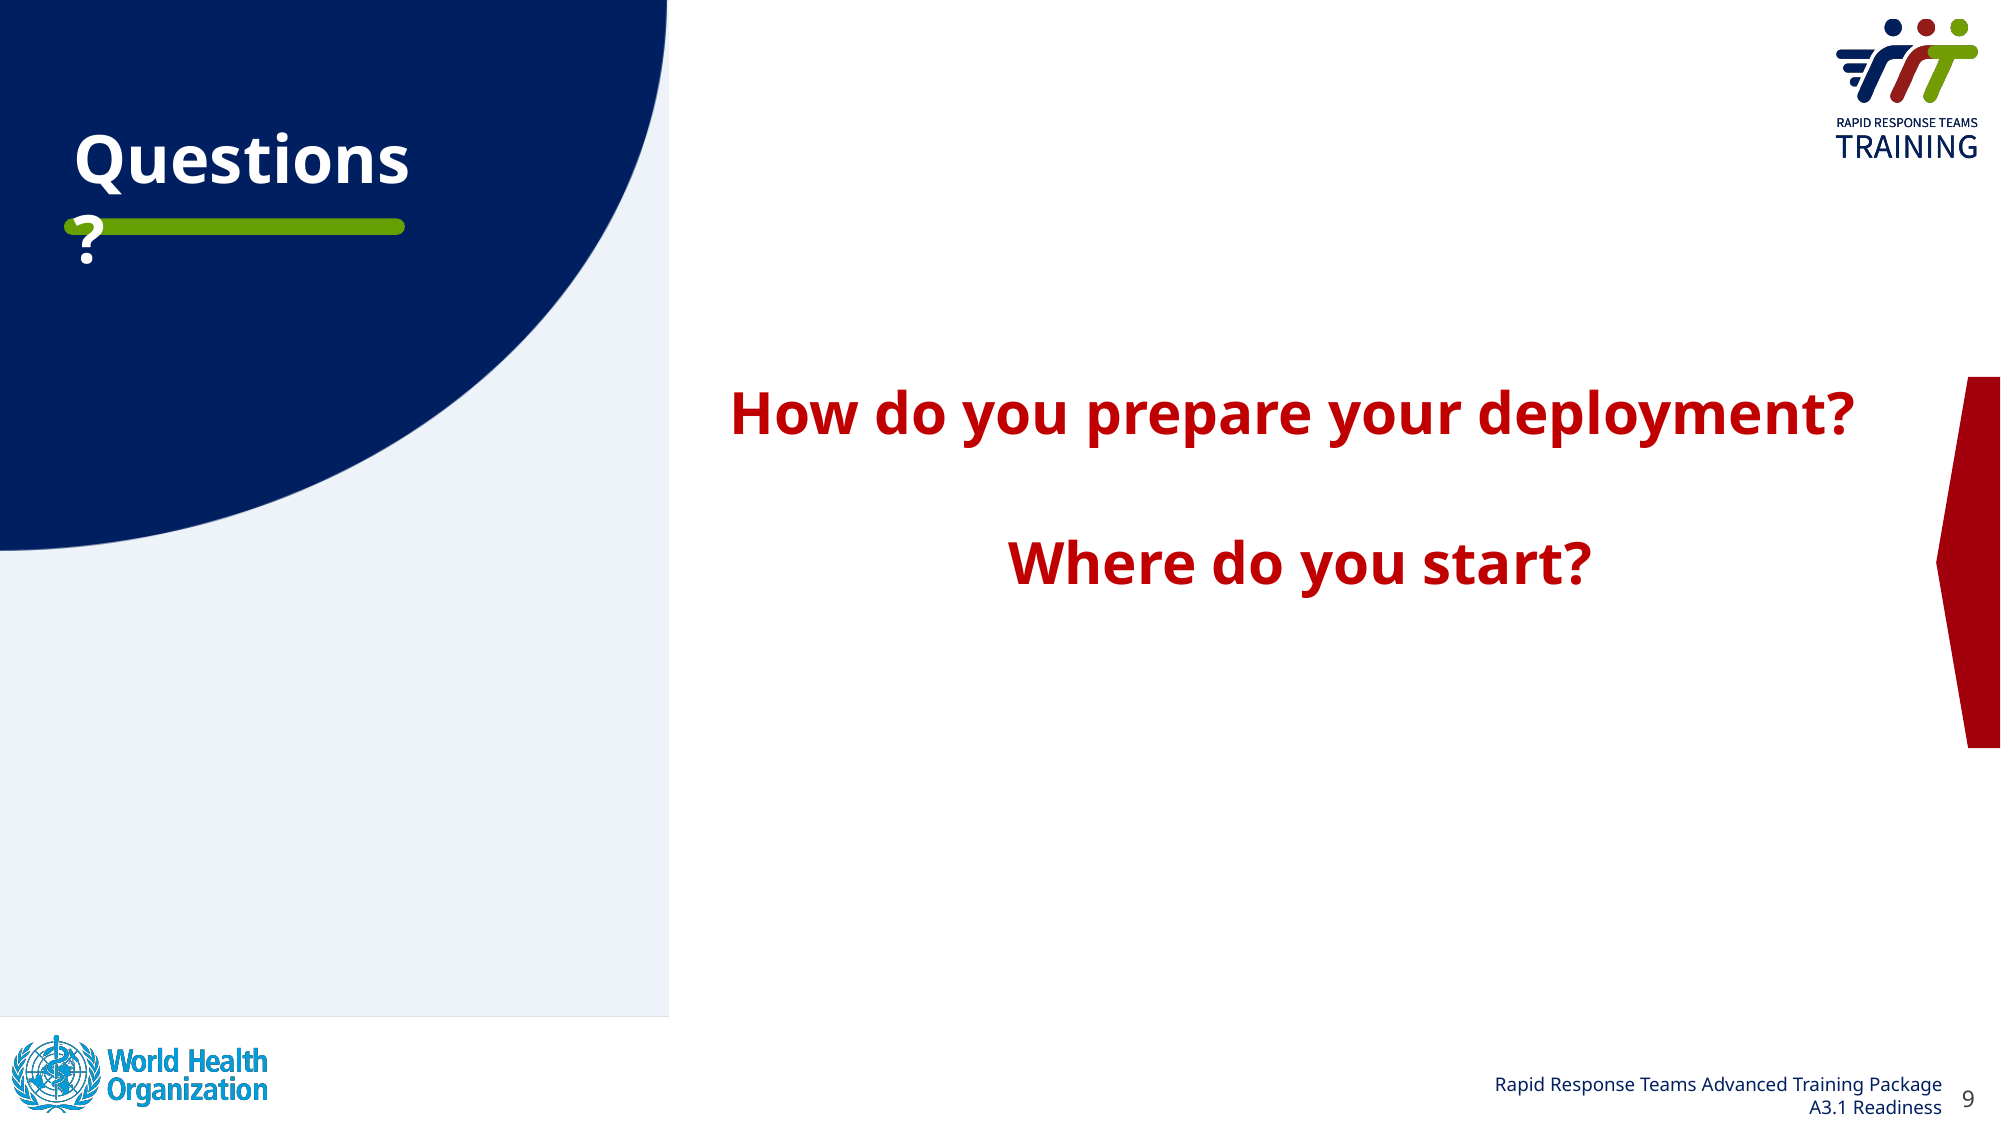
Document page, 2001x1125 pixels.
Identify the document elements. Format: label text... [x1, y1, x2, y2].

picture [40, 1062, 47, 1070]
picture [12, 1083, 48, 1113]
picture [24, 1054, 36, 1087]
picture [30, 1083, 37, 1091]
slide_number 9 [1882, 1037, 1916, 1092]
picture [71, 1053, 90, 1091]
picture [59, 1035, 267, 1113]
picture [34, 1054, 43, 1078]
text_box How do you prepare your deployment? Where do you start? [586, 368, 2000, 604]
picture [1835, 19, 1978, 167]
picture [36, 1088, 78, 1105]
picture [12, 1035, 54, 1068]
picture [50, 1108, 62, 1113]
picture [0, 0, 669, 1018]
picture [46, 1056, 54, 1062]
picture [22, 1062, 26, 1077]
